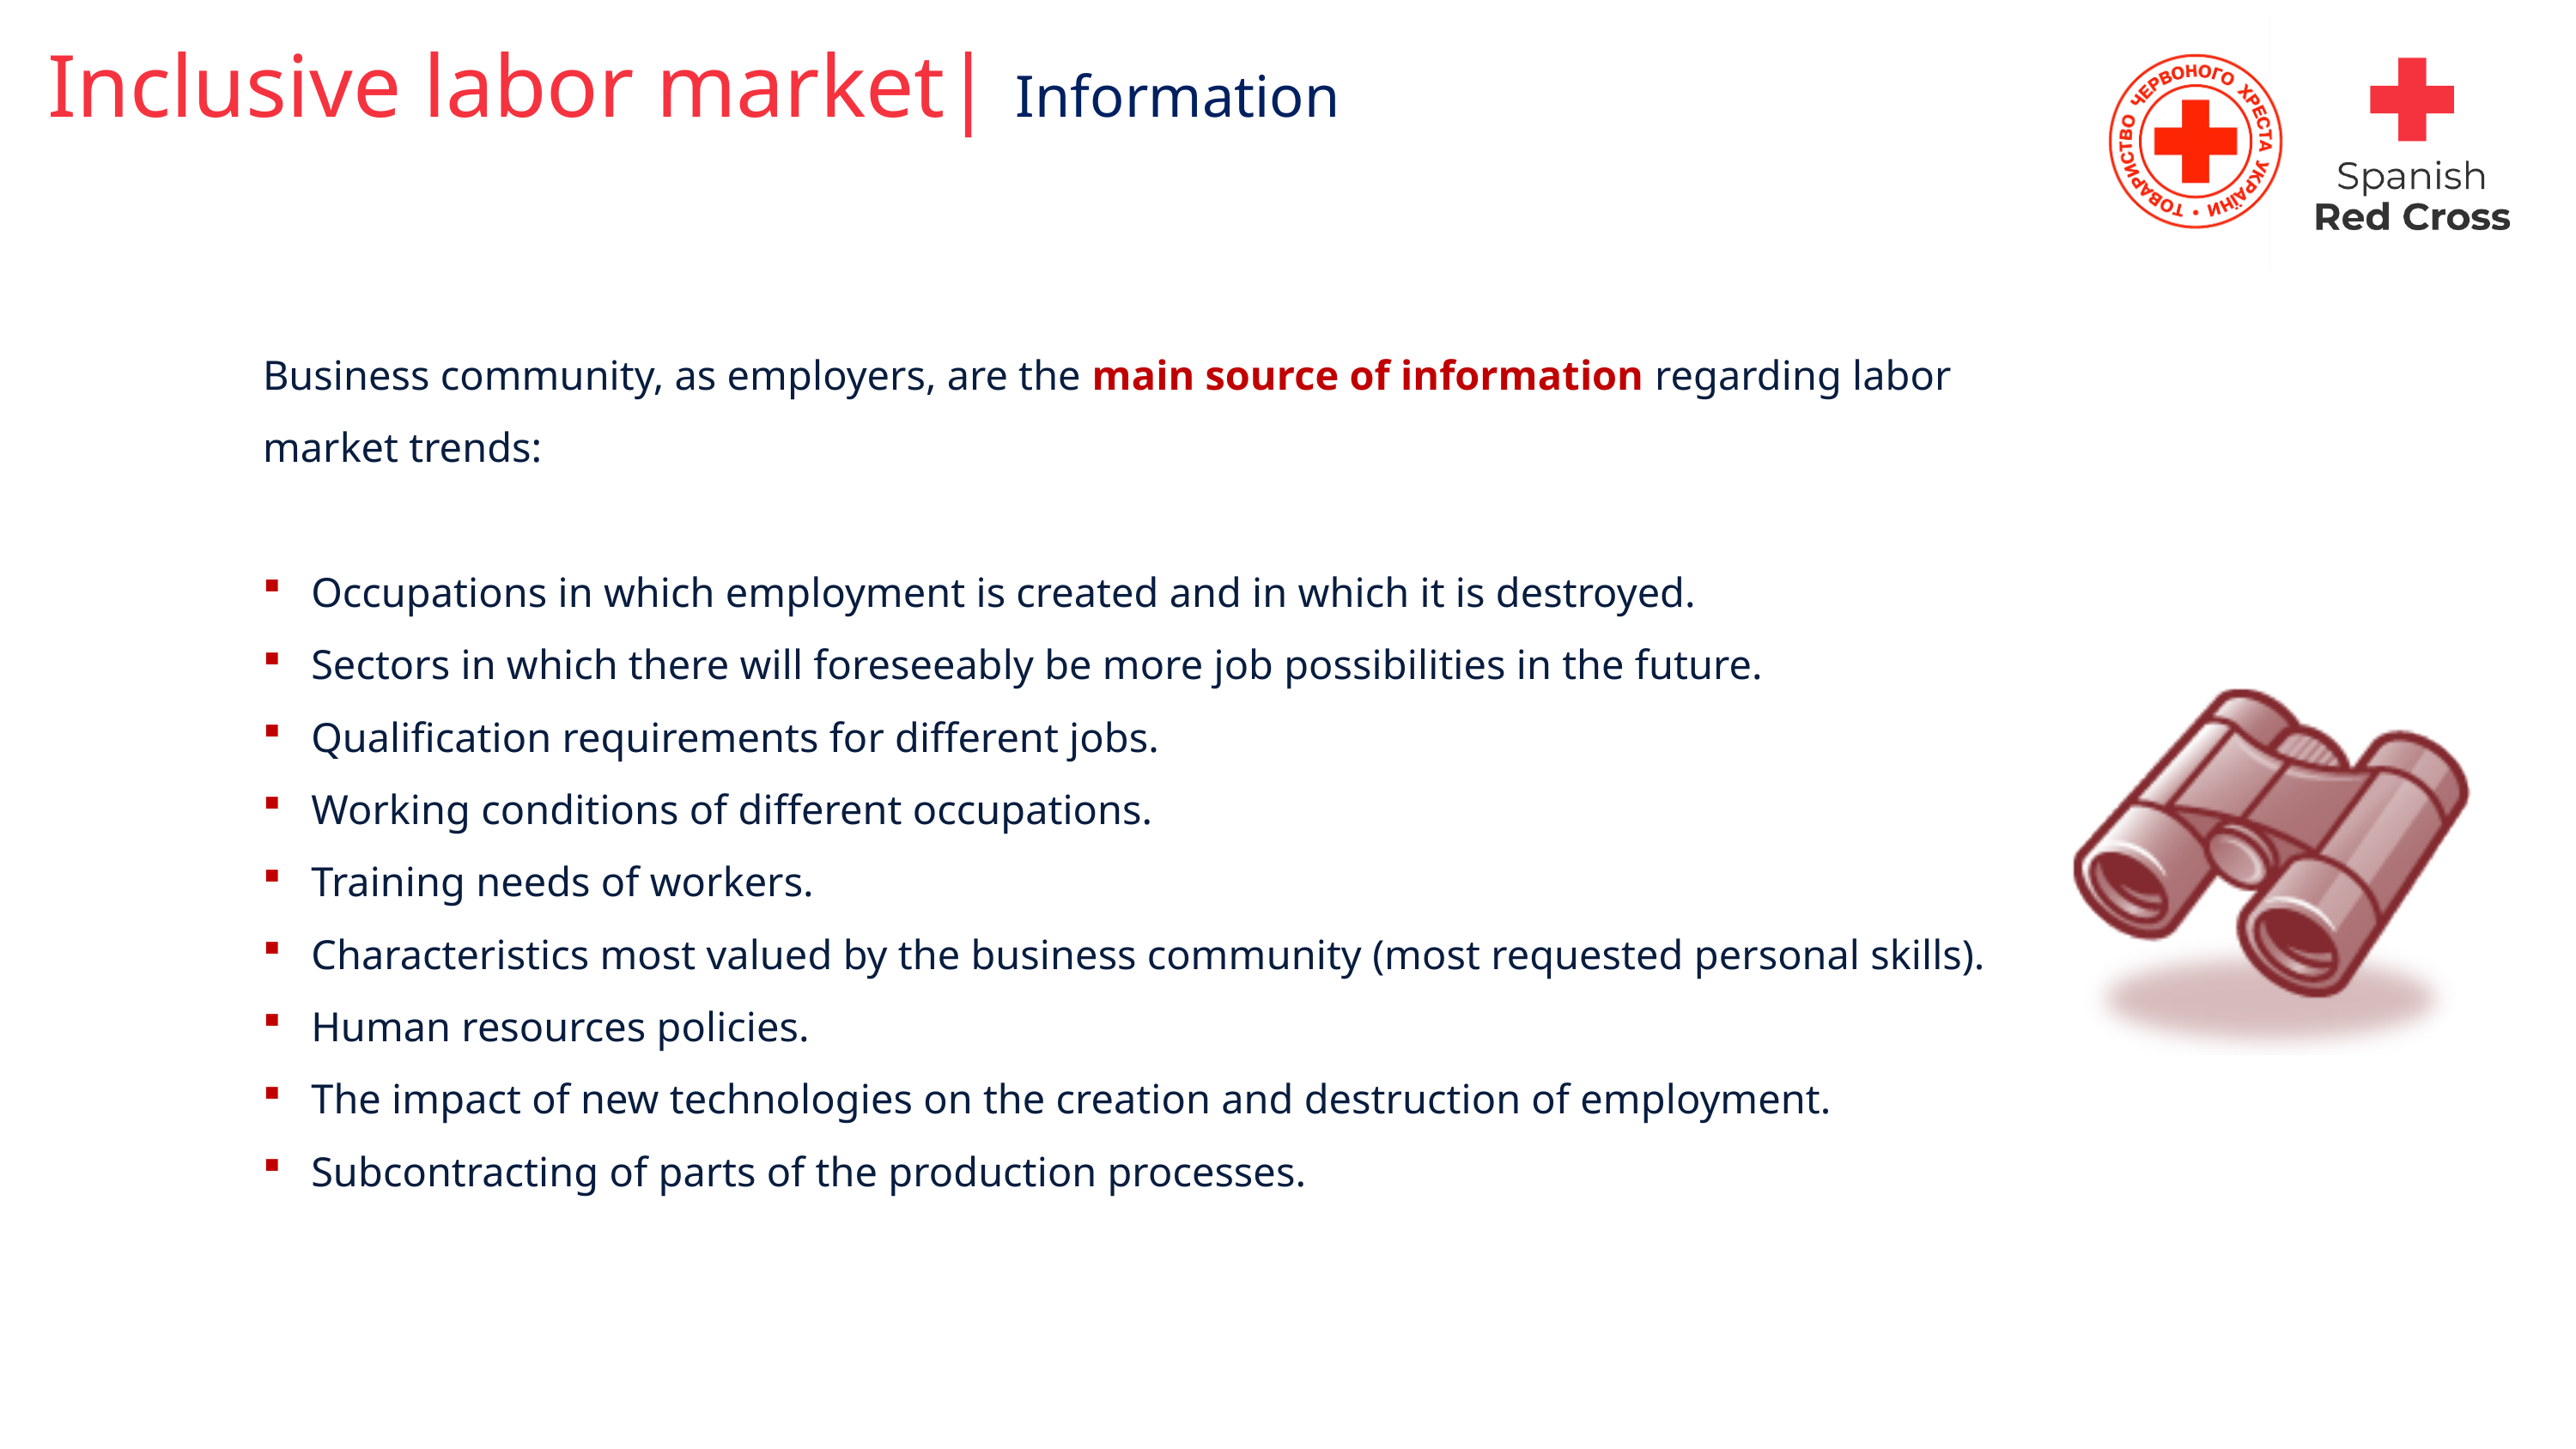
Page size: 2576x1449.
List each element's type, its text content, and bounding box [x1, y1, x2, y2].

picture [2100, 3, 2547, 281]
text_box Business community, as employers, are the main source of information regarding labor market trends: Occupations in which employment is created and in which it is destroyed. Sectors in which there will foreseeably be more job possibilities in the future. Qualification requirements for different jobs. Working conditions of different occupations. Training needs of workers. Characteristics most valued by the business community (most requested personal skills). Human resources policies. The impact of new technologies on the creation and destruction of employment. Subcontracting of parts of the production processes. [256, 319, 2012, 1201]
text_box Inclusive labor market| Information [41, 24, 1893, 141]
picture [2057, 627, 2484, 1055]
